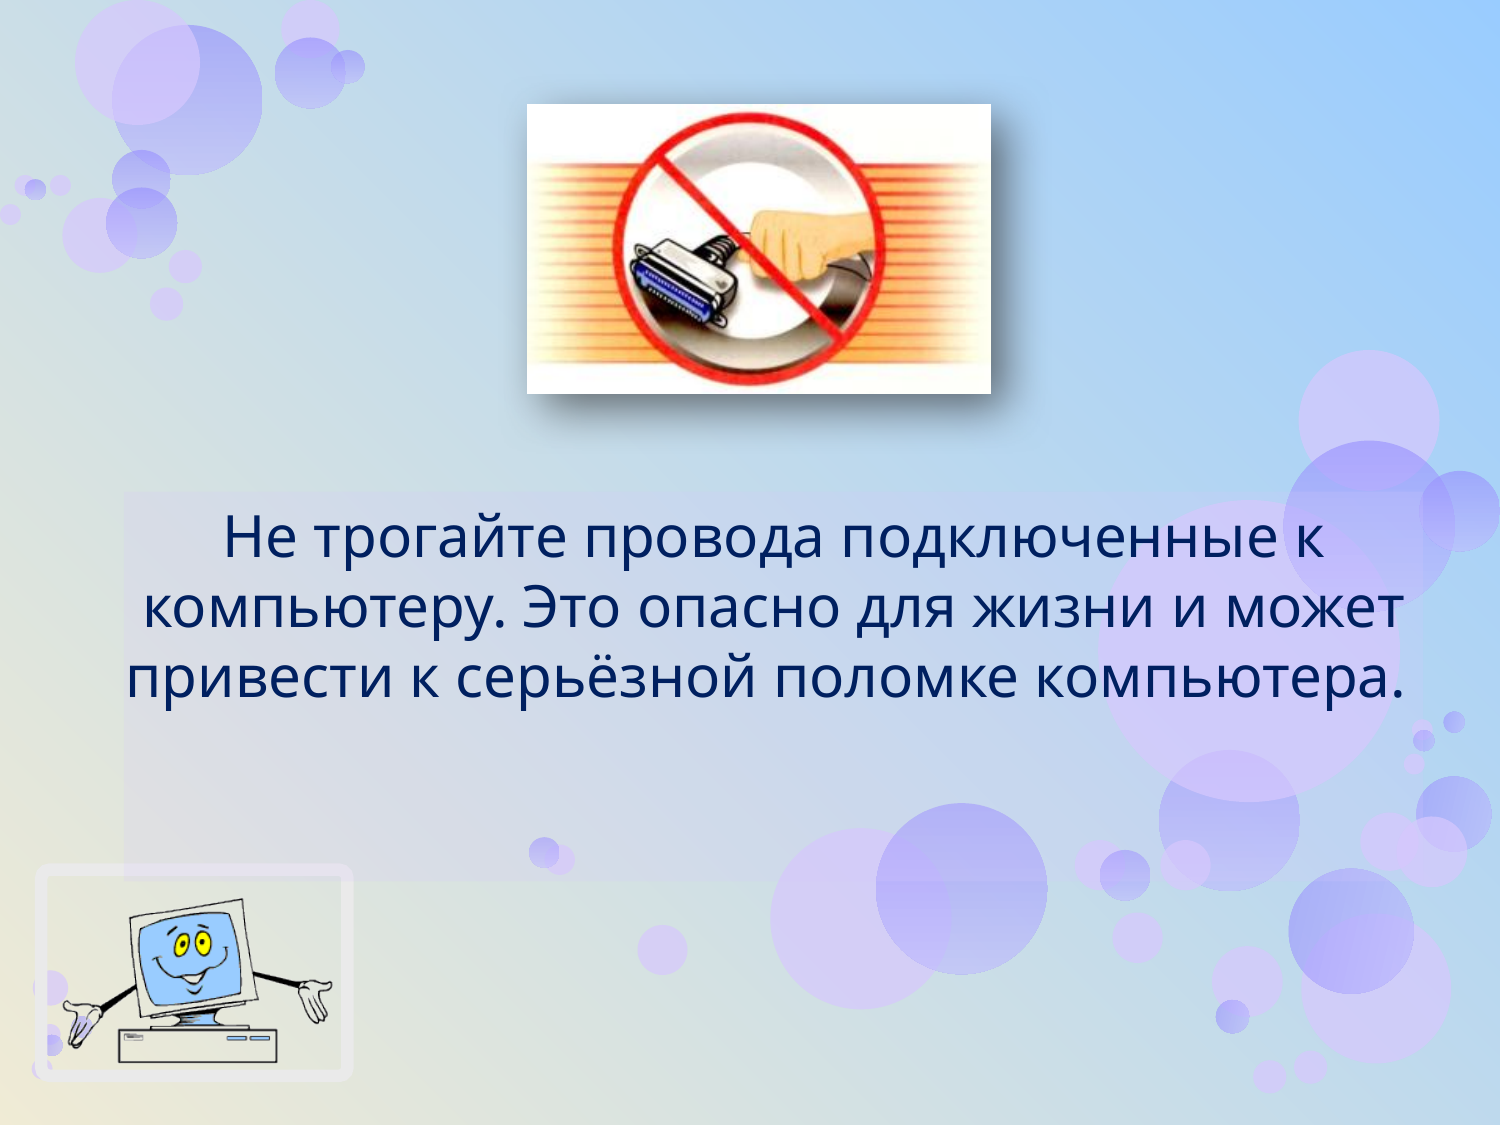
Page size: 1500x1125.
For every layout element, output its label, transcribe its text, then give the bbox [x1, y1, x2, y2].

list Не трогайте провода подключенные к компьютеру. Это опасно для жизни и может привести к серьёзной поломке компьютера. [123, 491, 1424, 882]
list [39, 868, 350, 1078]
picture [526, 103, 993, 396]
